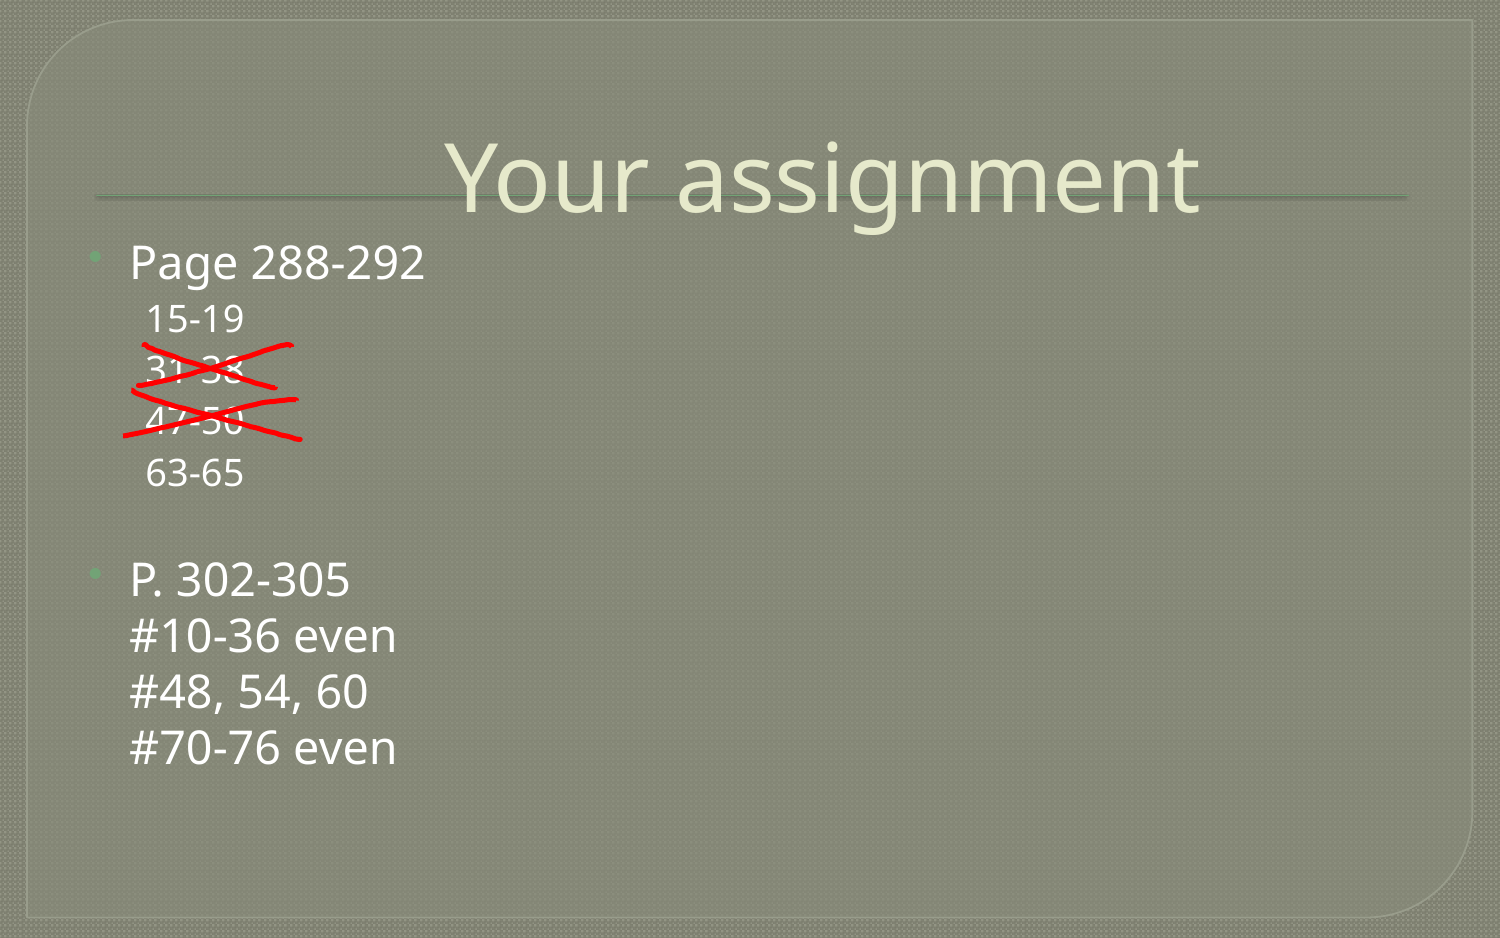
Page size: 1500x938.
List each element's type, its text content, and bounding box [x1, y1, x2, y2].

list Page 288-292 15-19 31-38 47-50 63-65 P. 302-305 #10-36 even #48, 54, 60 #70-76 even [75, 225, 1425, 844]
title Your assignment [283, 37, 1216, 225]
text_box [122, 344, 302, 440]
